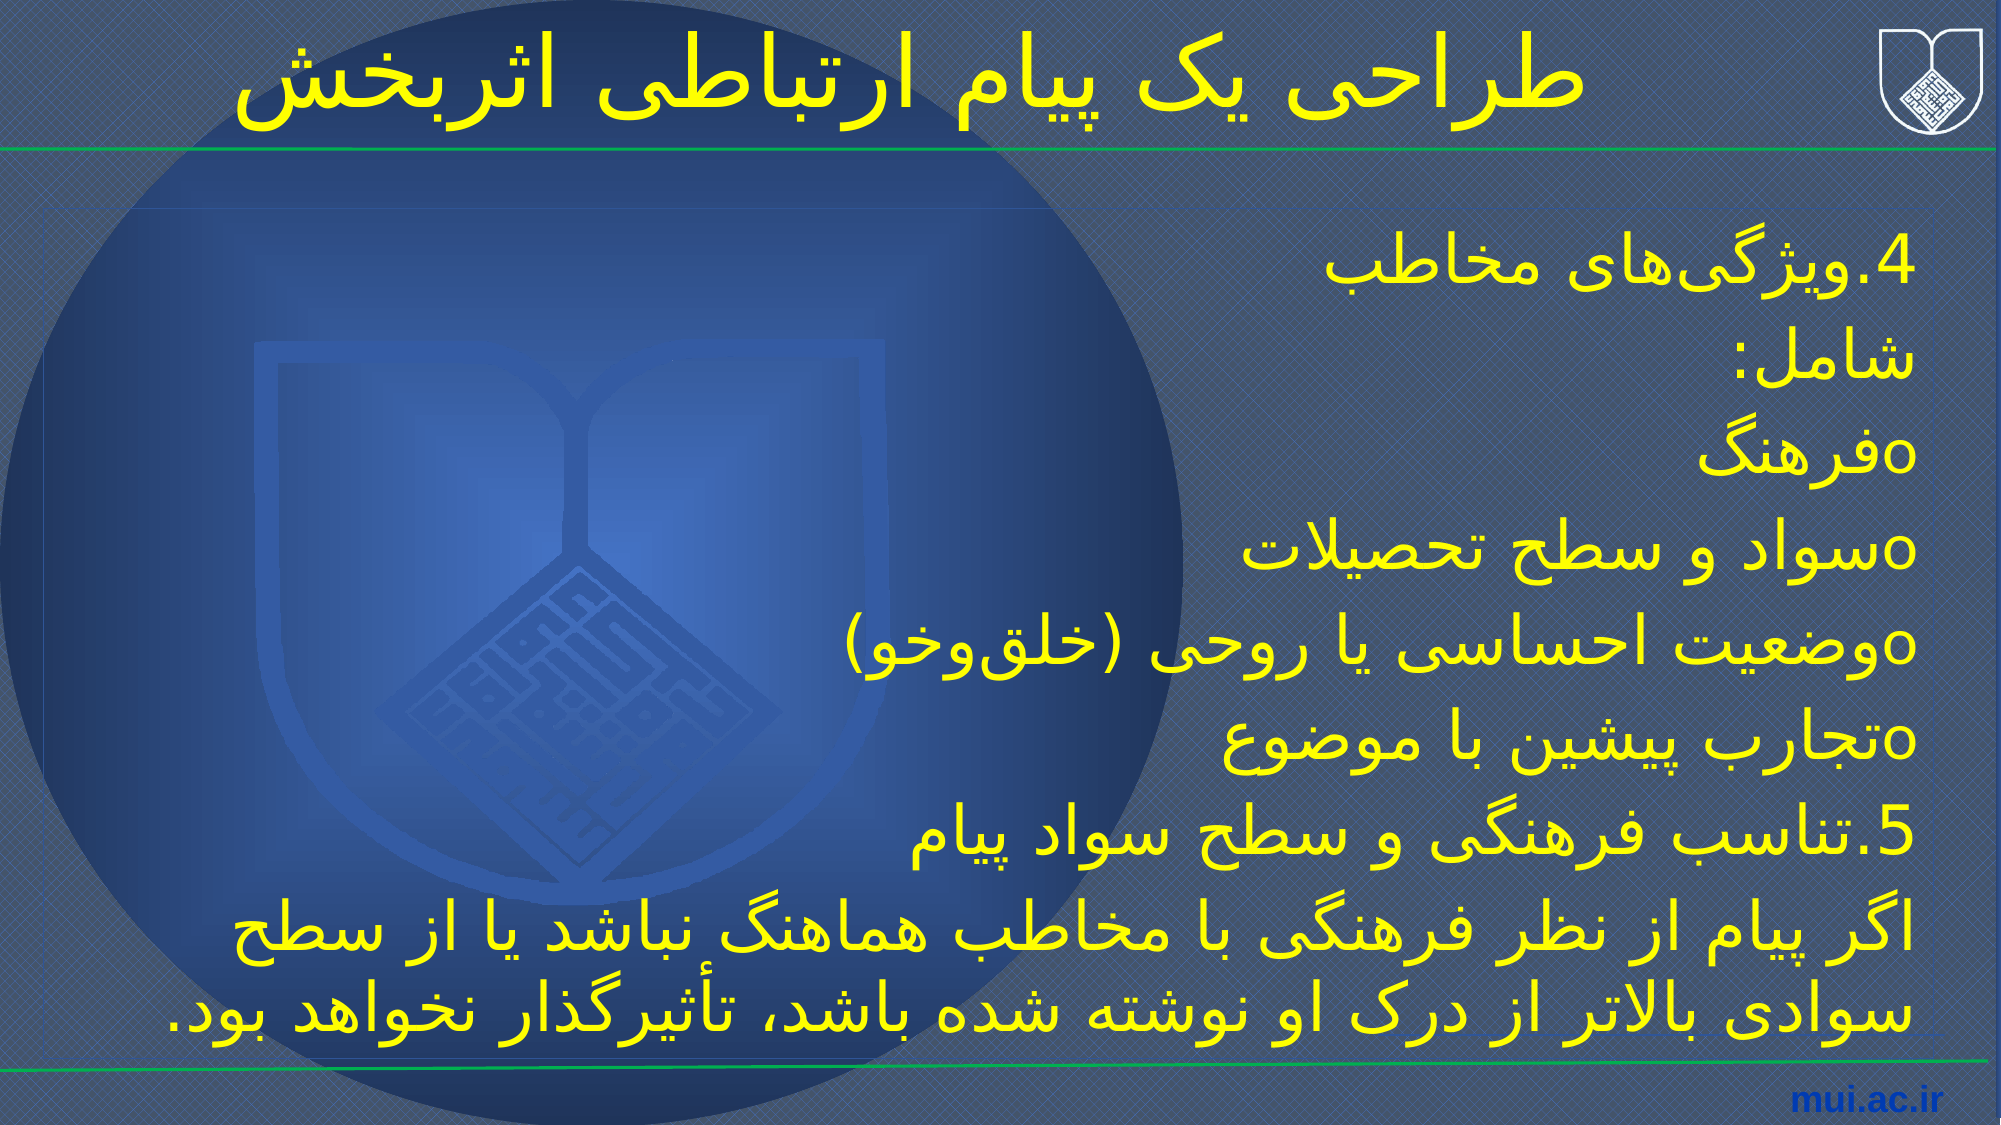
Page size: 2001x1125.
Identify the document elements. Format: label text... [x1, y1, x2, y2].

picture [1874, 0, 1988, 138]
text_box طراحی یک پیام ارتباطی اثربخش [184, 0, 1638, 117]
list 4. ویژگی‌های مخاطب شامل: o فرهنگ o سواد و سطح تحصیلات o وضعیت احساسی یا روحی (خلق‌وخو) o تجارب پیشین با موضوع 5. تناسب فرهنگی و سطح سواد پیام اگر پیام از نظر فرهنگی با مخاطب هماهنگ نباشد یا از سطح سوادی بالاتر از درک او نوشته شده باشد، تأثیرگذار نخواهد بود. [43, 208, 1934, 1059]
